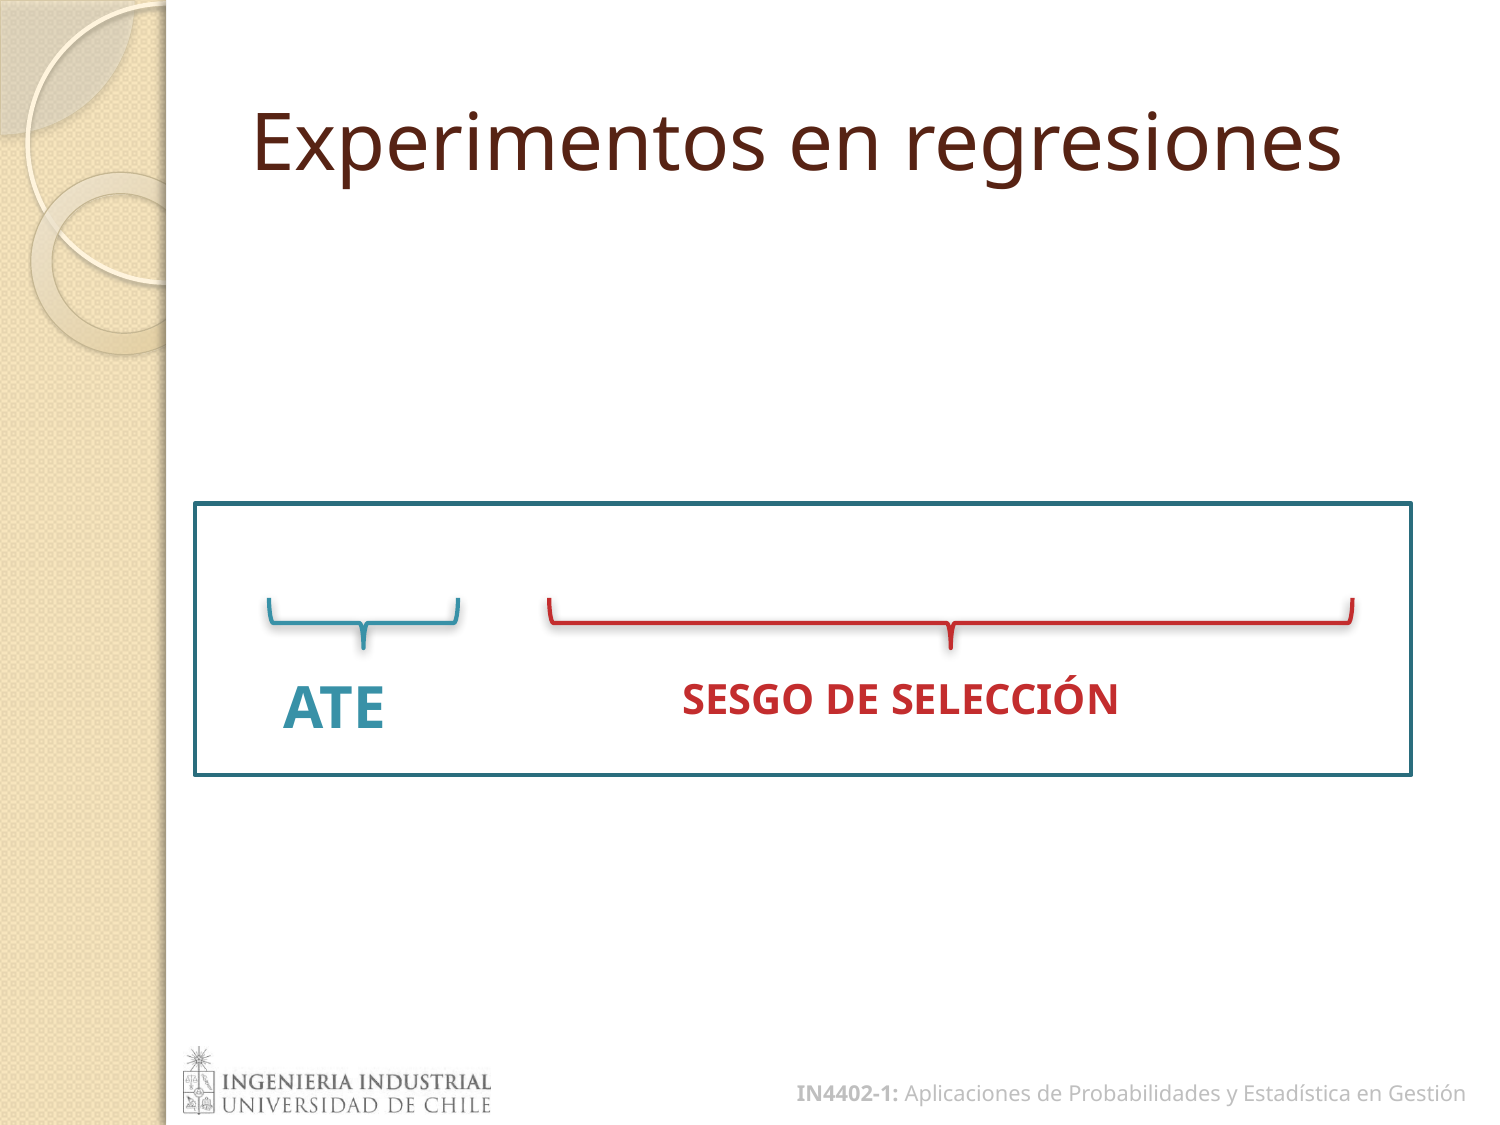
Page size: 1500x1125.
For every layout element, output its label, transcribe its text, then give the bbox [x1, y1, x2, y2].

picture [183, 1046, 491, 1115]
title Experimentos en regresiones [235, 45, 1466, 233]
text_box [193, 501, 1413, 777]
